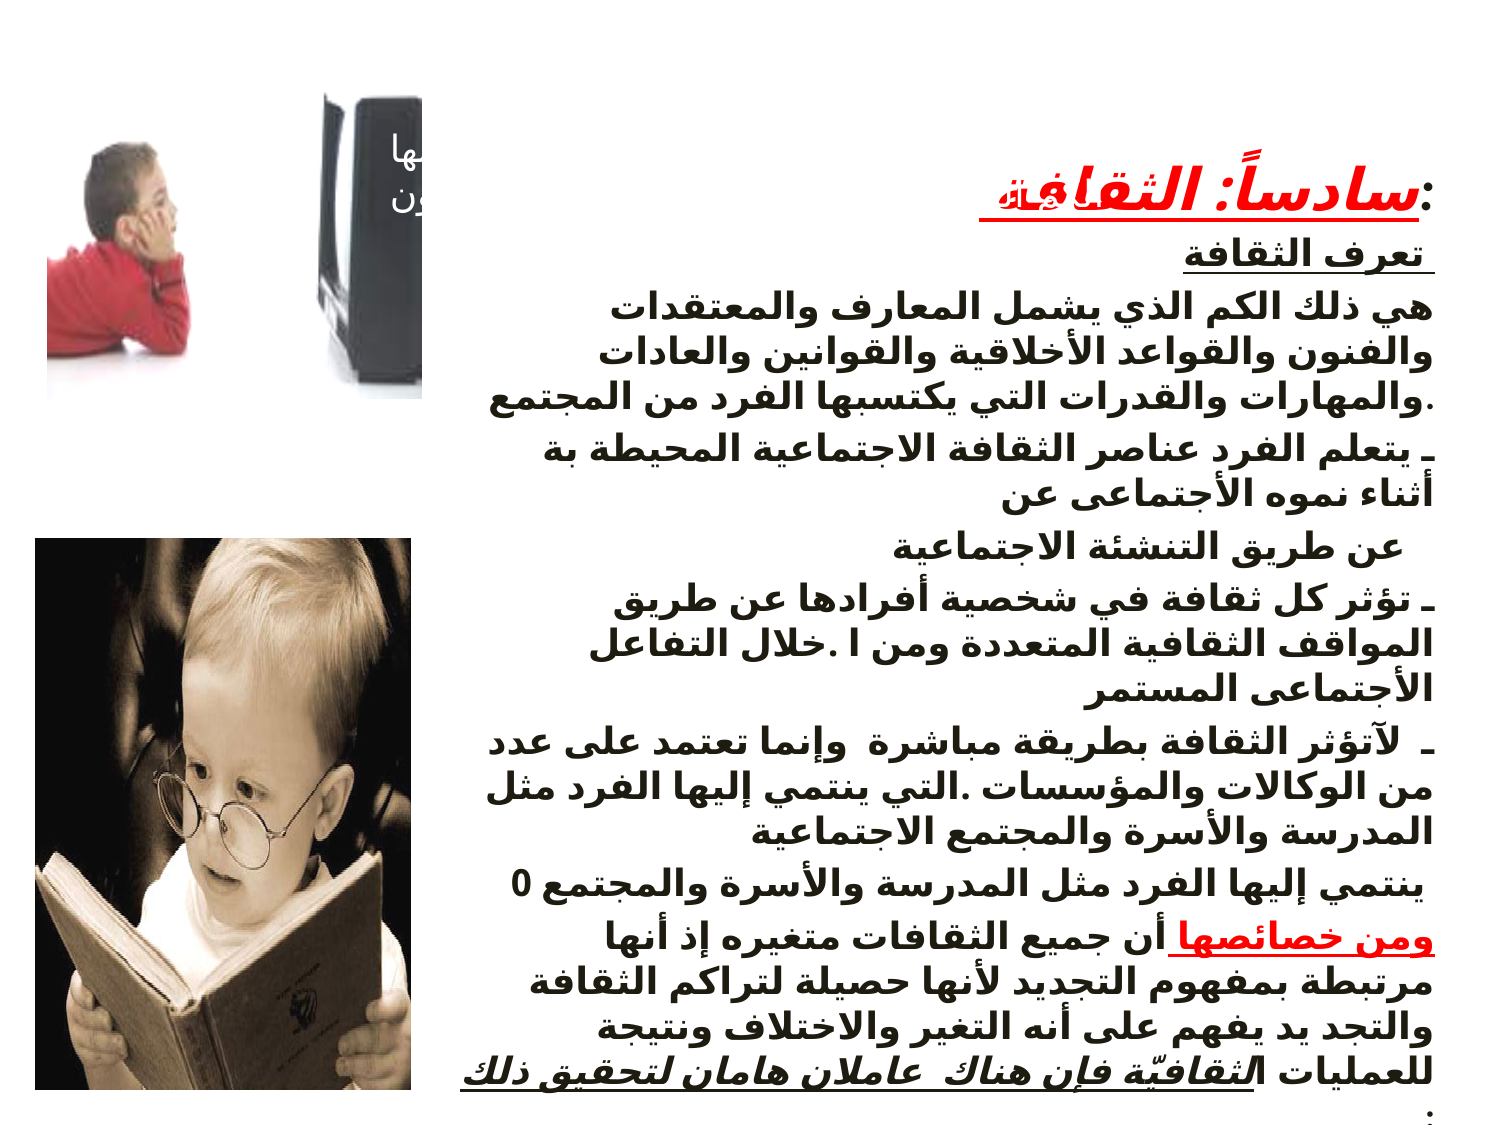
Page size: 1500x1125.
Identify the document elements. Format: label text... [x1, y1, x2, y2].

picture [34, 538, 411, 1091]
subtitle سادساً: الثقافة: تعرف الثقافة هي ذلك الكم الذي يشمل المعارف والمعتقدات والفنون والقواعد الأخلاقية والقوانين والعادات والمهارات والقدرات التي يكتسبها الفرد من المجتمع. ـ يتعلم الفرد عناصر الثقافة الاجتماعية المحيطة بة أثناء نموه الأجتماعى عن عن طريق التنشئة الاجتماعية ـ تؤثر كل ثقافة في شخصية أفرادها عن طريق المواقف الثقافية المتعددة ومن ا .خلال التفاعل الأجتماعى المستمر ـ لآتؤثر الثقافة بطريقة مباشرة وإنما تعتمد على عدد من الوكالات والمؤسسات .التي ينتمي إليها الفرد مثل المدرسة والأسرة والمجتمع الاجتماعية ينتمي إليها الفرد مثل المدرسة والأسرة والمجتمع 0 ومن خصائصها أن جميع الثقافات متغيره إذ أنها مرتبطة بمفهوم التجديد لأنها حصيلة لتراكم الثقافة والتجد يد يفهم على أنه التغير والاختلاف ونتيجة للعمليات الثقافيّة فإن هناك عاملان هامان لتحقيق ذلك : الأول : النمو الثقافي الثاني: التغير الثقافي8 [437, 87, 1450, 1025]
picture [47, 58, 422, 399]
text_box سادسا:الثقافة“المقصود بها“ الكم الذي يشمل المعارف والمعتقدات والفنون [427, 117, 1418, 222]
